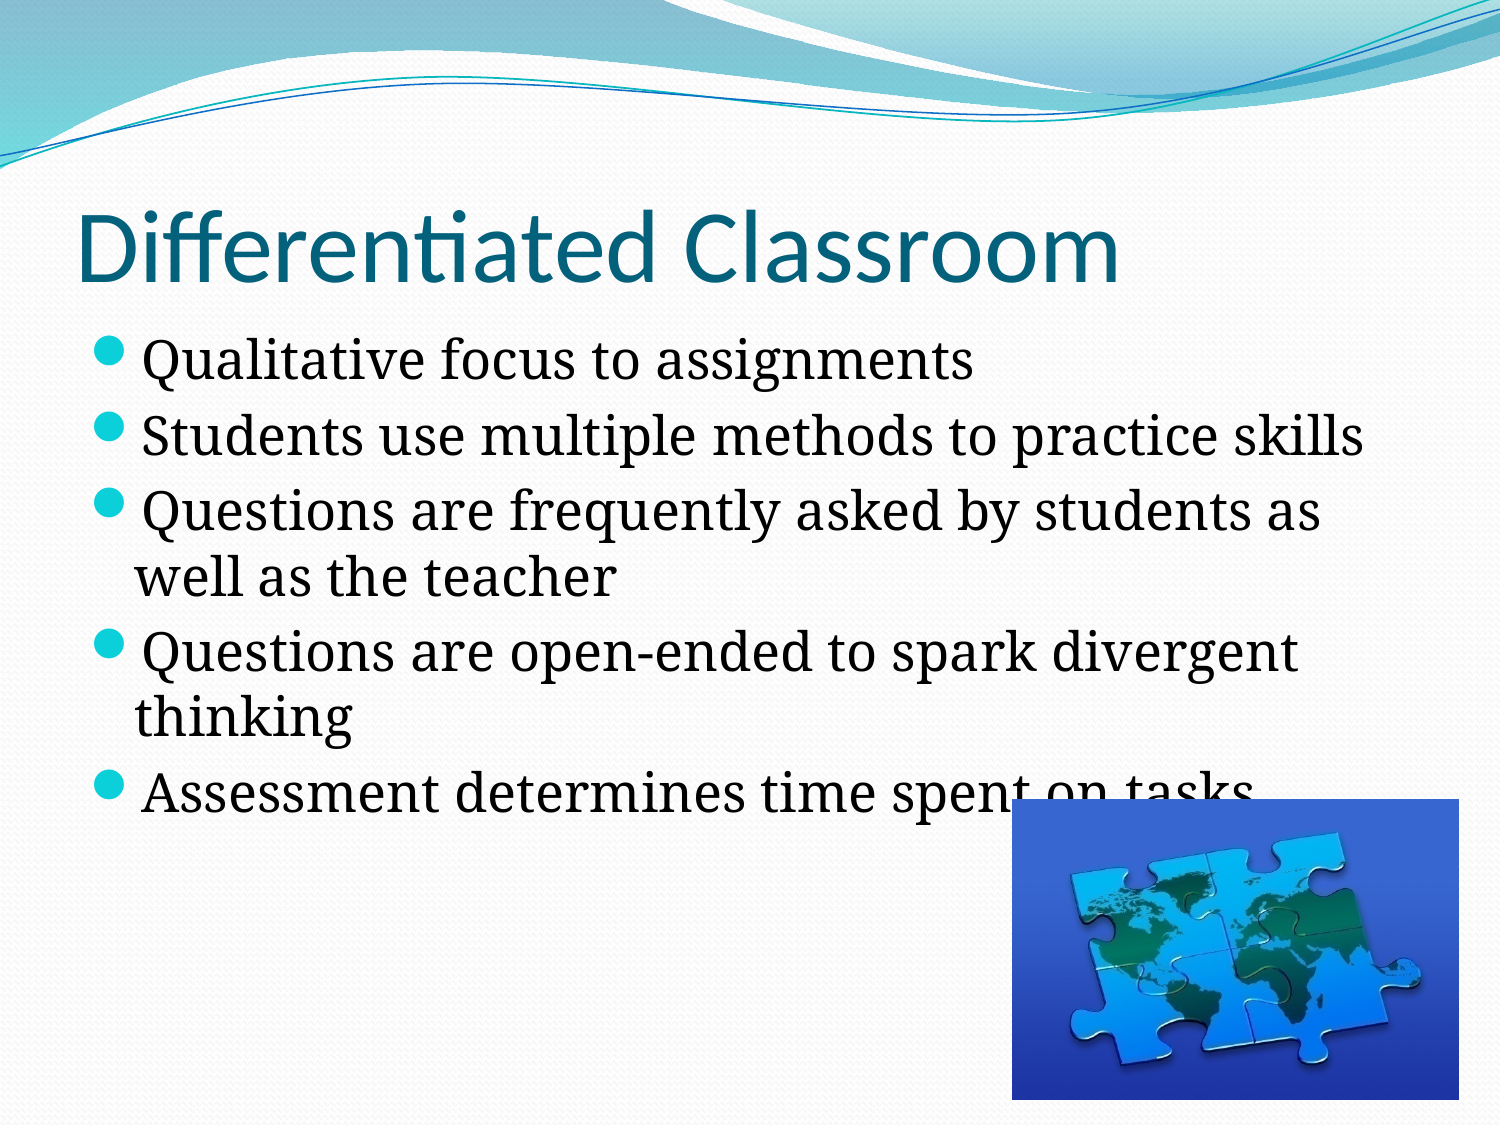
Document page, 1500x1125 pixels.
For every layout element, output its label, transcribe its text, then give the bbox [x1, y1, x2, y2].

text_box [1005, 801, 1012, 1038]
title Differentiated Classroom [75, 115, 1425, 303]
list Qualitative focus to assignments Students use multiple methods to practice skills Questions are frequently asked by students as well as the teacher Questions are open-ended to spark divergent thinking Assessment determines time spent on tasks [75, 317, 1425, 1038]
picture [1012, 799, 1459, 1101]
